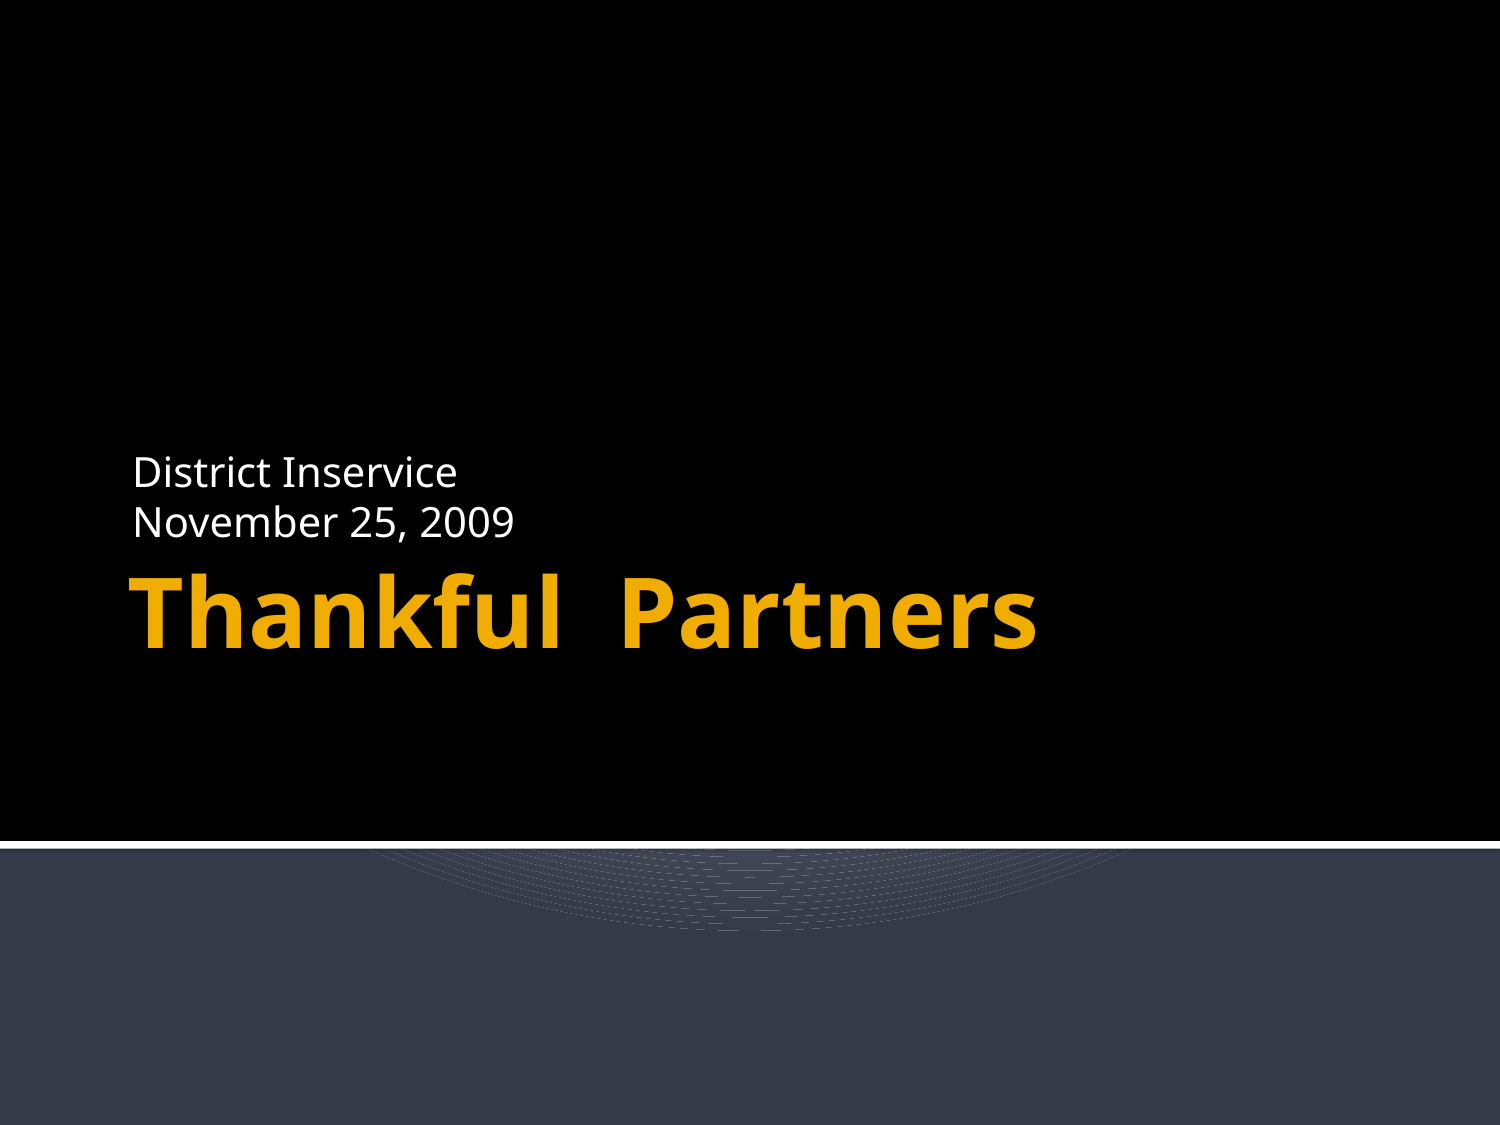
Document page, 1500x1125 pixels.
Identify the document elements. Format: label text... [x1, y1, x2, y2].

subtitle District Inservice November 25, 2009 [112, 299, 1438, 546]
title Thankful Partners [112, 550, 1438, 825]
